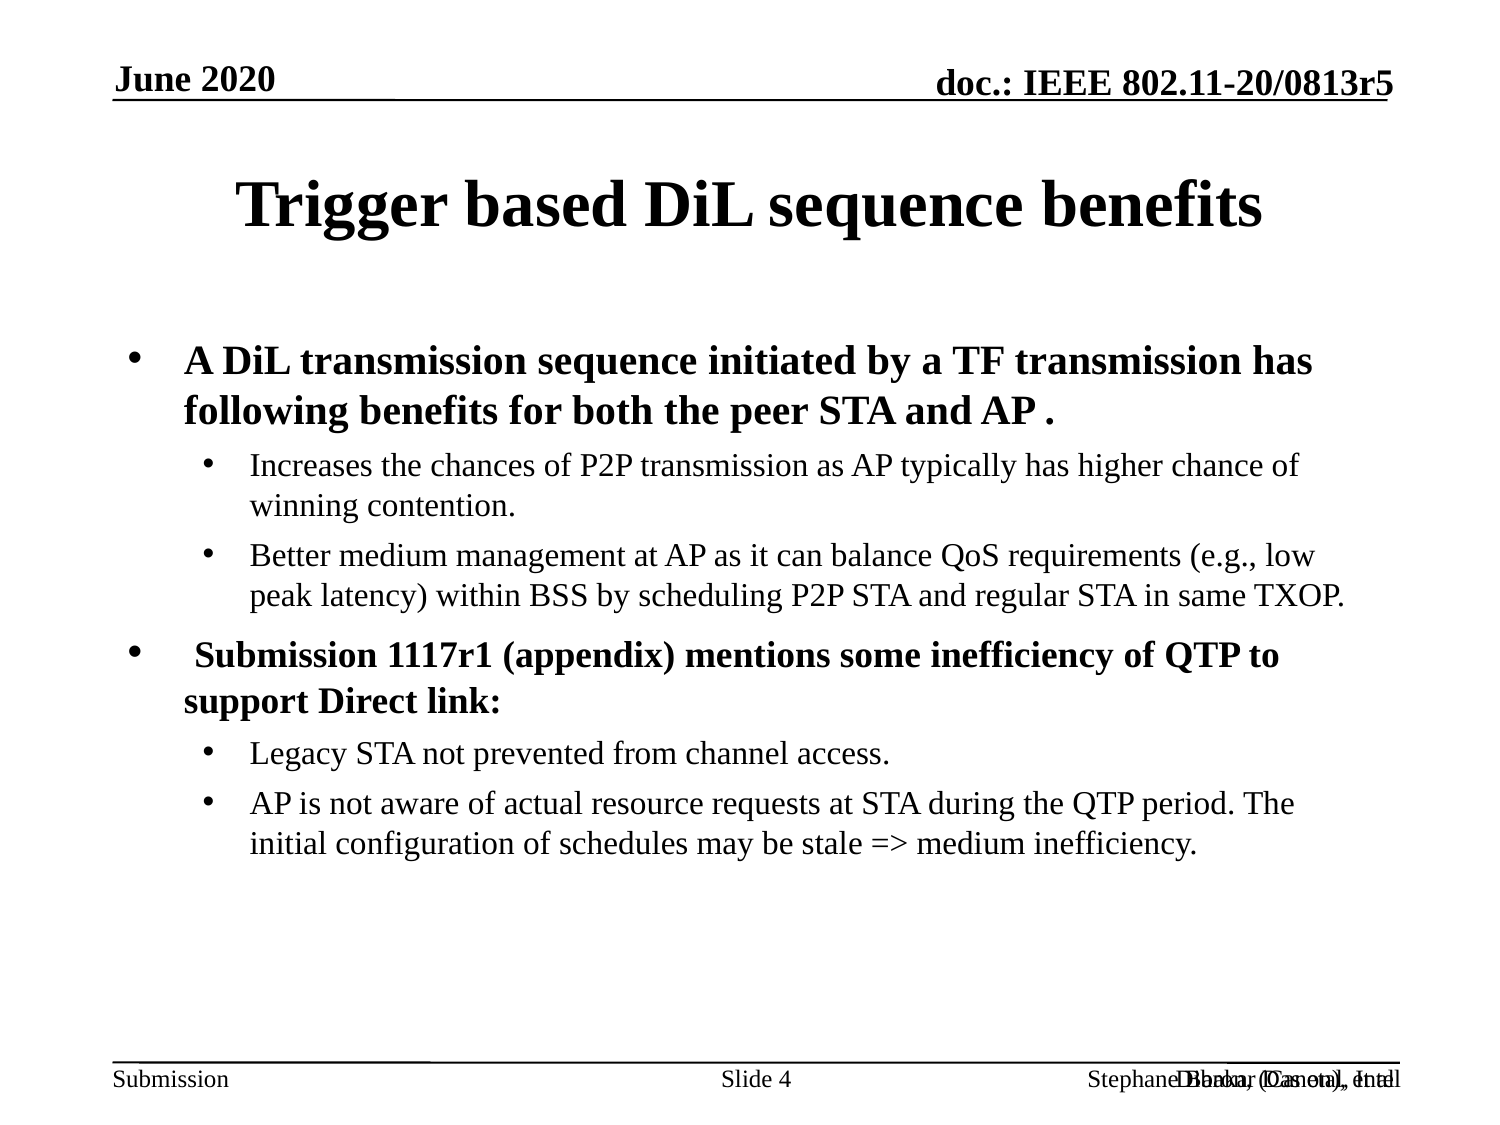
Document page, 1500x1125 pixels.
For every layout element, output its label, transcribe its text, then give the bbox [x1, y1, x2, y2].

title Trigger based DiL sequence benefits [112, 112, 1388, 288]
footer Stephane Baron, (Canon), et al [878, 1061, 1402, 1093]
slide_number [114, 54, 423, 100]
slide_number Slide 4 [712, 1061, 800, 1123]
list A DiL transmission sequence initiated by a TF transmission has following benefits for both the peer STA and AP . Increases the chances of P2P transmission as AP typically has higher chance of winning contention. Better medium management at AP as it can balance QoS requirements (e.g., low peak latency) within BSS by scheduling P2P STA and regular STA in same TXOP. Submission 1117r1 (appendix) mentions some inefficiency of QTP to support Direct link: Legacy STA not prevented from channel access. AP is not aware of actual resource requests at STA during the QTP period. The initial configuration of schedules may be stale => medium inefficiency. [112, 324, 1388, 1000]
